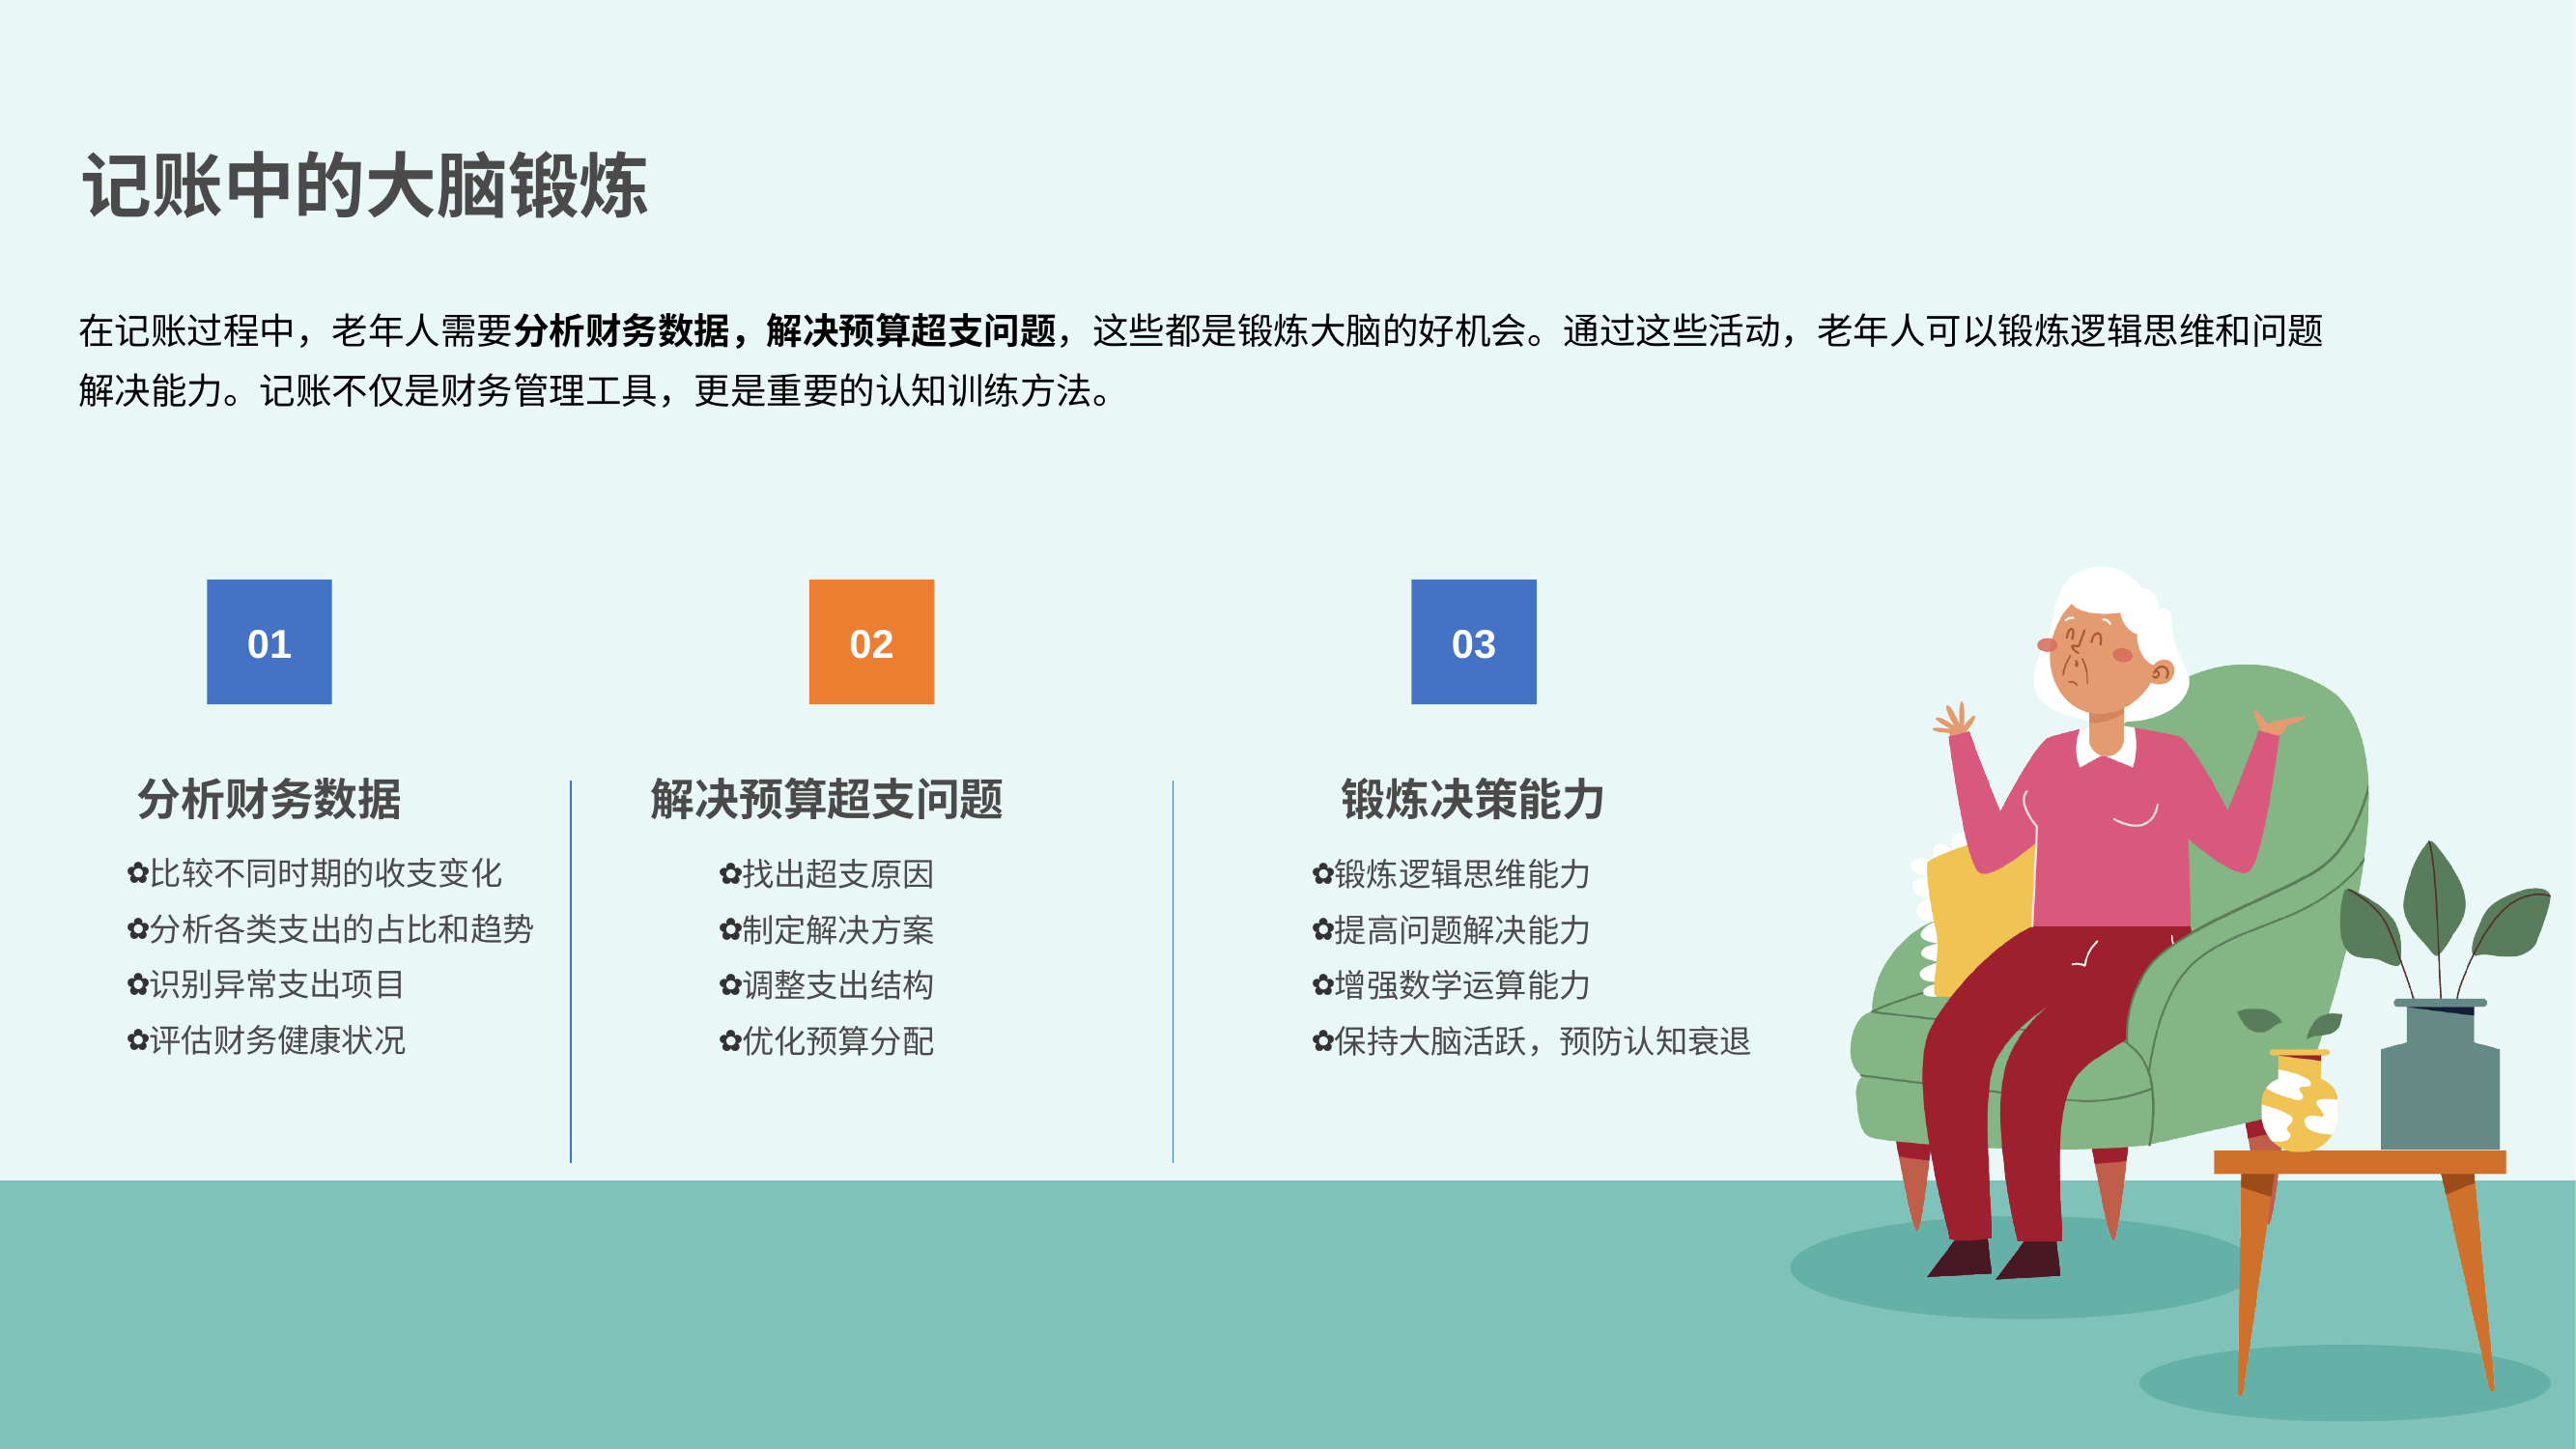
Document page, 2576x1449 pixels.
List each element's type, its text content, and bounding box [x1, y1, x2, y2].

picture [719, 862, 743, 885]
text_box 比较不同时期的收支变化 [127, 845, 526, 888]
text_box 记账中的大脑锻炼 [66, 143, 1355, 236]
picture [127, 1028, 150, 1051]
text_box 识别异常支出项目 [127, 957, 491, 1000]
text_box 增强数学运算能力 [1312, 957, 1725, 1000]
text_box 评估财务健康状况 [127, 1012, 460, 1055]
text_box 提高问题解决能力 [1312, 902, 1710, 945]
picture [127, 917, 150, 940]
picture [1850, 566, 2551, 1396]
picture [127, 972, 150, 996]
text_box 调整支出结构 [719, 957, 1033, 1000]
text_box 锻炼决策能力 [1253, 761, 1695, 825]
picture [1312, 862, 1335, 885]
text_box 保持大脑活跃，预防认知衰退 [1312, 1013, 1795, 1056]
picture [719, 1029, 743, 1052]
text_box 找出超支原因 [719, 846, 1048, 889]
text_box 01 [206, 579, 333, 705]
picture [719, 917, 743, 941]
picture [127, 861, 150, 884]
text_box 02 [808, 579, 935, 705]
picture [1312, 973, 1335, 996]
text_box 解决预算超支问题 [650, 761, 1093, 825]
text_box 03 [1410, 579, 1538, 705]
picture [1312, 917, 1335, 941]
text_box 制定解决方案 [719, 902, 1069, 945]
text_box 分析各类支出的占比和趋势 [127, 901, 550, 944]
picture [1312, 1029, 1335, 1052]
text_box 锻炼逻辑思维能力 [1312, 846, 1709, 889]
text_box 分析财务数据 [48, 761, 491, 825]
text_box 在记账过程中，老年人需要分析财务数据，解决预算超支问题，这些都是锻炼大脑的好机会。通过这些活动，老年人可以锻炼逻辑思维和问题解决能力。记账不仅是财务管理工具，更是重要的认知训练方法。 [78, 282, 2333, 481]
text_box 优化预算分配 [719, 1013, 1033, 1056]
picture [719, 973, 743, 996]
